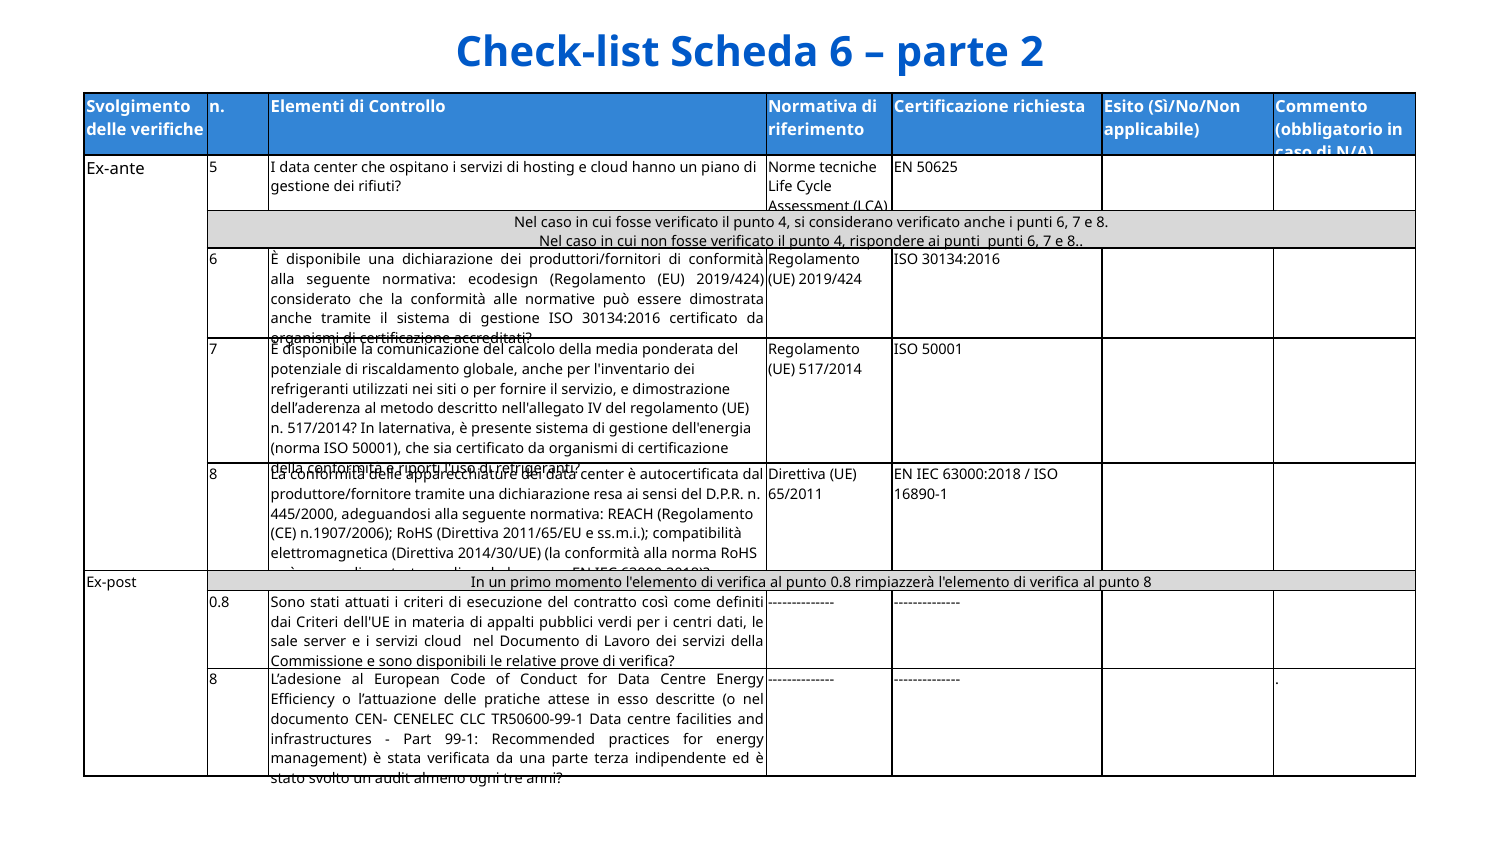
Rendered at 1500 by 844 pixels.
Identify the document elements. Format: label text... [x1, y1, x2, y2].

table_cell [1103, 249, 1273, 337]
table_cell [1274, 249, 1415, 337]
table_cell L’adesione al European Code of Conduct for Data Centre Energy Efficiency o l’attuazione delle pratiche attese in esso descritte (o nel documento CEN- CENELEC CLC TR50600-99-1 Data centre facilities and infrastructures - Part 99-1: Recommended practices for energy management) è stata verificata da una parte terza indipendente ed è stato svolto un audit almeno ogni tre anni? [269, 669, 766, 775]
table_cell Sono stati attuati i criteri di esecuzione del contratto così come definiti dai Criteri dell'UE in materia di appalti pubblici verdi per i centri dati, le sale server e i servizi cloud nel Documento di Lavoro dei servizi della Commissione e sono disponibili le relative prove di verifica? [269, 591, 766, 668]
table_header Elementi di Controllo [269, 94, 766, 154]
table_cell [1103, 669, 1273, 775]
table_cell In un primo momento l'elemento di verifica al punto 0.8 rimpiazzerà l'elemento di verifica al punto 8 [208, 571, 1415, 590]
table_cell Ex-ante [85, 156, 207, 570]
table_cell Regolamento (UE) 2019/424 [767, 249, 891, 337]
table_cell -------------- [767, 591, 891, 668]
table_cell EN 50625 [893, 156, 1101, 210]
table_cell EN IEC 63000:2018 / ISO 16890-1 [893, 464, 1101, 570]
table_cell -------------- [893, 669, 1101, 775]
table_cell -------------- [767, 669, 891, 775]
table_cell [1103, 156, 1273, 210]
table_cell [1103, 339, 1273, 462]
table_cell I data center che ospitano i servizi di hosting e cloud hanno un piano di gestione dei rifiuti? [269, 156, 766, 210]
table_cell 0.8 [208, 591, 268, 668]
table_cell Regolamento (UE) 517/2014 [767, 339, 891, 462]
table_cell ISO 30134:2016 [893, 249, 1101, 337]
table_cell 6 [208, 249, 268, 337]
table_cell Direttiva (UE) 65/2011 [767, 464, 891, 570]
table_cell Norme tecniche Life Cycle Assessment (LCA) [767, 156, 891, 210]
table_cell Ex-post [85, 571, 207, 775]
table_header Certificazione richiesta [893, 94, 1101, 154]
table_header Svolgimento delle verifiche [85, 94, 207, 154]
table_header n. [208, 94, 268, 154]
text_box Check-list Scheda 6 – parte 2 [374, 17, 1125, 83]
table_cell -------------- [893, 591, 1101, 668]
table_cell [1274, 339, 1415, 462]
table_cell [1103, 464, 1273, 570]
table_cell Nel caso in cui fosse verificato il punto 4, si considerano verificato anche i punti 6, 7 e 8. Nel caso in cui non fosse verificato il punto 4, rispondere ai punti punti 6, 7 e 8.. [208, 211, 1415, 247]
table_header Normativa di riferimento [767, 94, 891, 154]
table_cell [1274, 591, 1415, 668]
table_cell [1274, 156, 1415, 210]
table_cell 5 [208, 156, 268, 210]
table_cell [1103, 591, 1273, 668]
table_cell La conformità delle apparecchiature dei data center è autocertificata dal produttore/fornitore tramite una dichiarazione resa ai sensi del D.P.R. n. 445/2000, adeguandosi alla seguente normativa: REACH (Regolamento (CE) n.1907/2006); RoHS (Direttiva 2011/65/EU e ss.m.i.); compatibilità elettromagnetica (Direttiva 2014/30/UE) (la conformità alla norma RoHS può essere dimostrata applicando la norma EN IEC 63000:2018)? [269, 464, 766, 570]
table_cell . [1274, 669, 1415, 775]
table_cell [1274, 464, 1415, 570]
table_cell ISO 50001 [893, 339, 1101, 462]
table_cell È disponibile una dichiarazione dei produttori/fornitori di conformità alla seguente normativa: ecodesign (Regolamento (EU) 2019/424) considerato che la conformità alle normative può essere dimostrata anche tramite il sistema di gestione ISO 30134:2016 certificato da organismi di certificazione accreditati? [269, 249, 766, 337]
table_header Esito (Sì/No/Non applicabile) [1103, 94, 1273, 154]
table_cell 8 [208, 669, 268, 775]
table_cell 8 [208, 464, 268, 570]
table_cell 7 [208, 339, 268, 462]
table_header Commento (obbligatorio in caso di N/A) [1274, 94, 1415, 154]
table_cell È disponibile la comunicazione del calcolo della media ponderata del potenziale di riscaldamento globale, anche per l'inventario dei refrigeranti utilizzati nei siti o per fornire il servizio, e dimostrazione dell’aderenza al metodo descritto nell'allegato IV del regolamento (UE) n. 517/2014? In laternativa, è presente sistema di gestione dell'energia (norma ISO 50001), che sia certificato da organismi di certificazione della conformità e riporti l'uso di refrigeranti? [269, 339, 766, 462]
